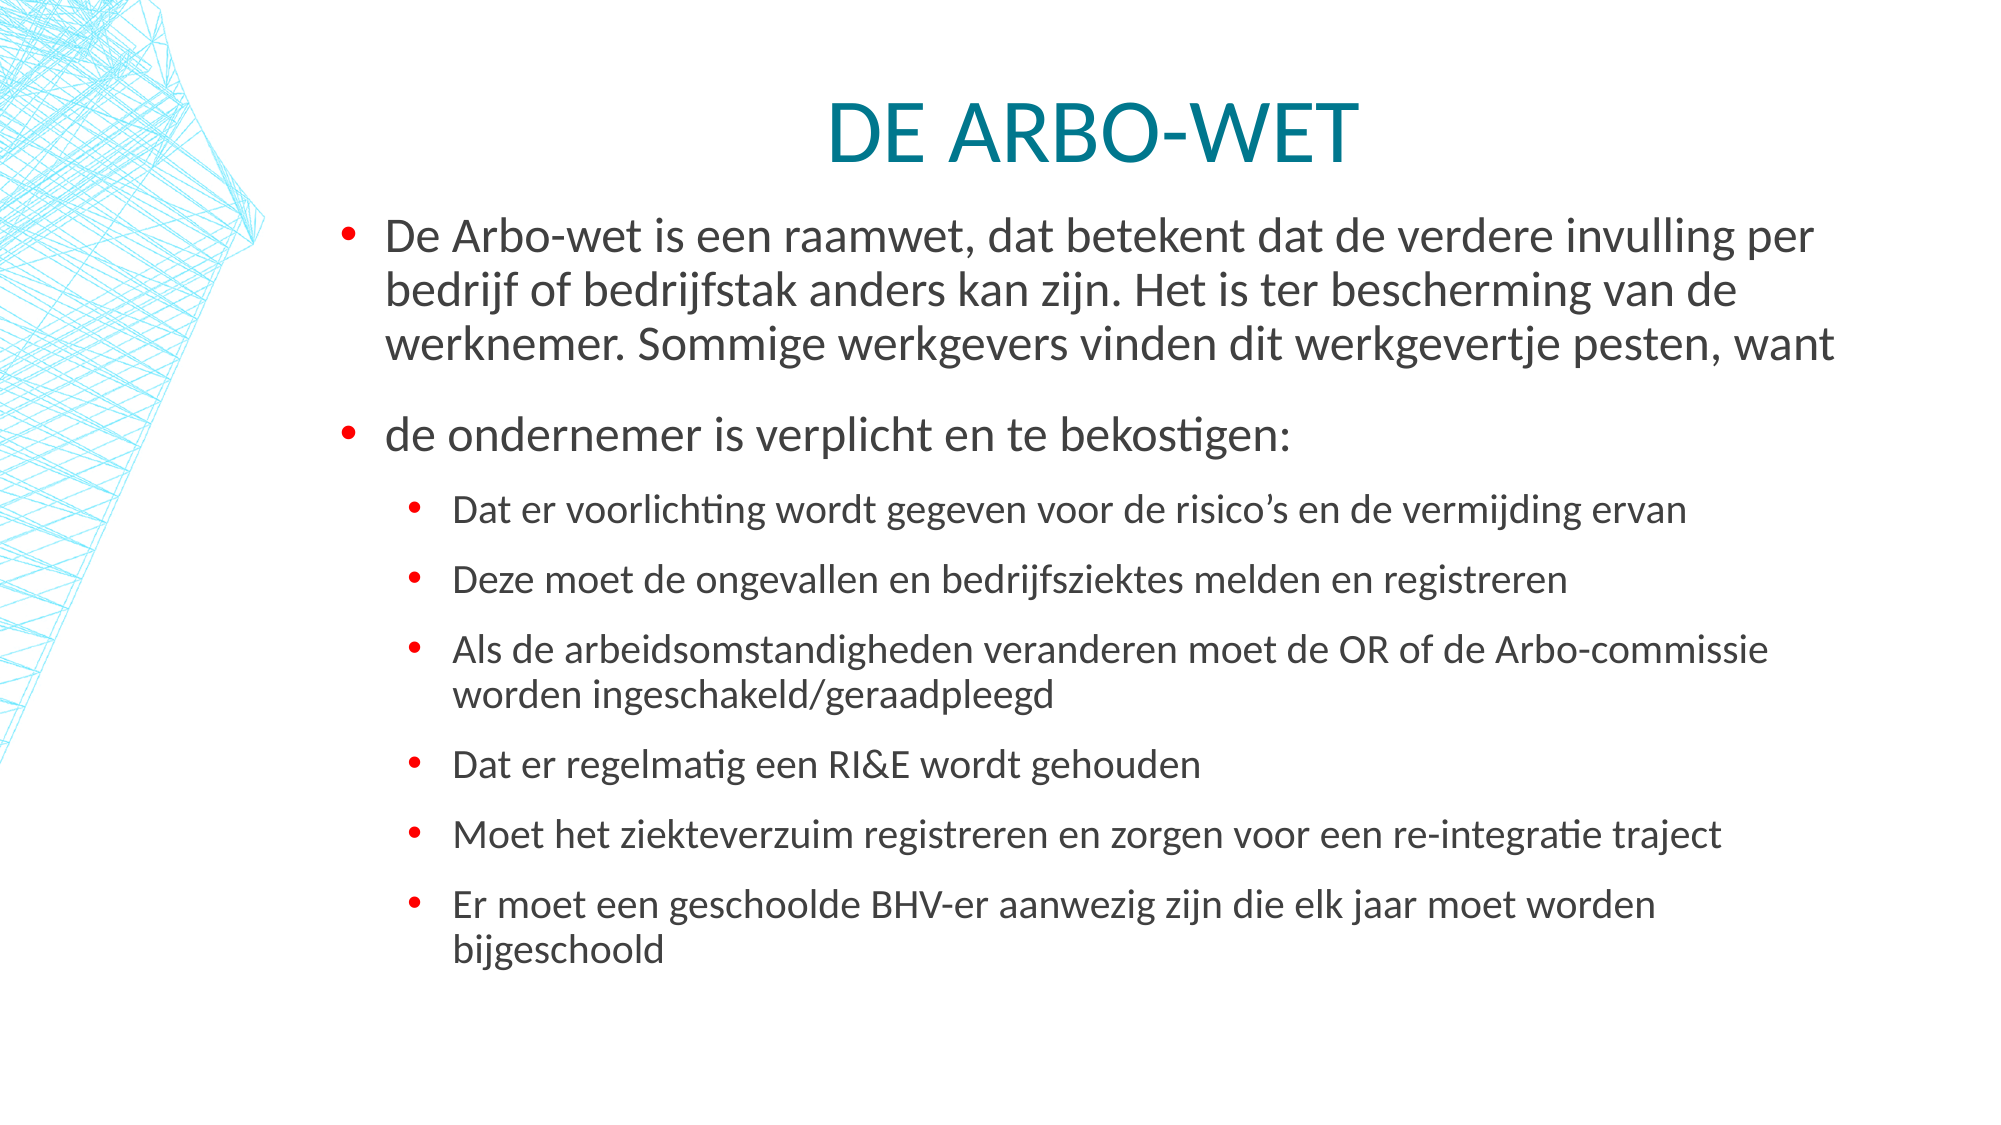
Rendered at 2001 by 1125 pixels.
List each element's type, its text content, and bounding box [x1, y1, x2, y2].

picture [0, 0, 2001, 1125]
list De Arbo-wet is een raamwet, dat betekent dat de verdere invulling per bedrijf of bedrijfstak anders kan zijn. Het is ter bescherming van de werknemer. Sommige werkgevers vinden dit werkgevertje pesten, want de ondernemer is verplicht en te bekostigen: Dat er voorlichting wordt gegeven voor de risico’s en de vermijding ervan Deze moet de ongevallen en bedrijfsziektes melden en registreren Als de arbeidsomstandigheden veranderen moet de OR of de Arbo-commissie worden ingeschakeld/geraadpleegd Dat er regelmatig een RI&E wordt gehouden Moet het ziekteverzuim registreren en zorgen voor een re-integratie traject Er moet een geschoolde BHV-er aanwezig zijn die elk jaar moet worden bijgeschoold [324, 201, 1863, 1062]
title De Arbo-wet [324, 62, 1863, 189]
